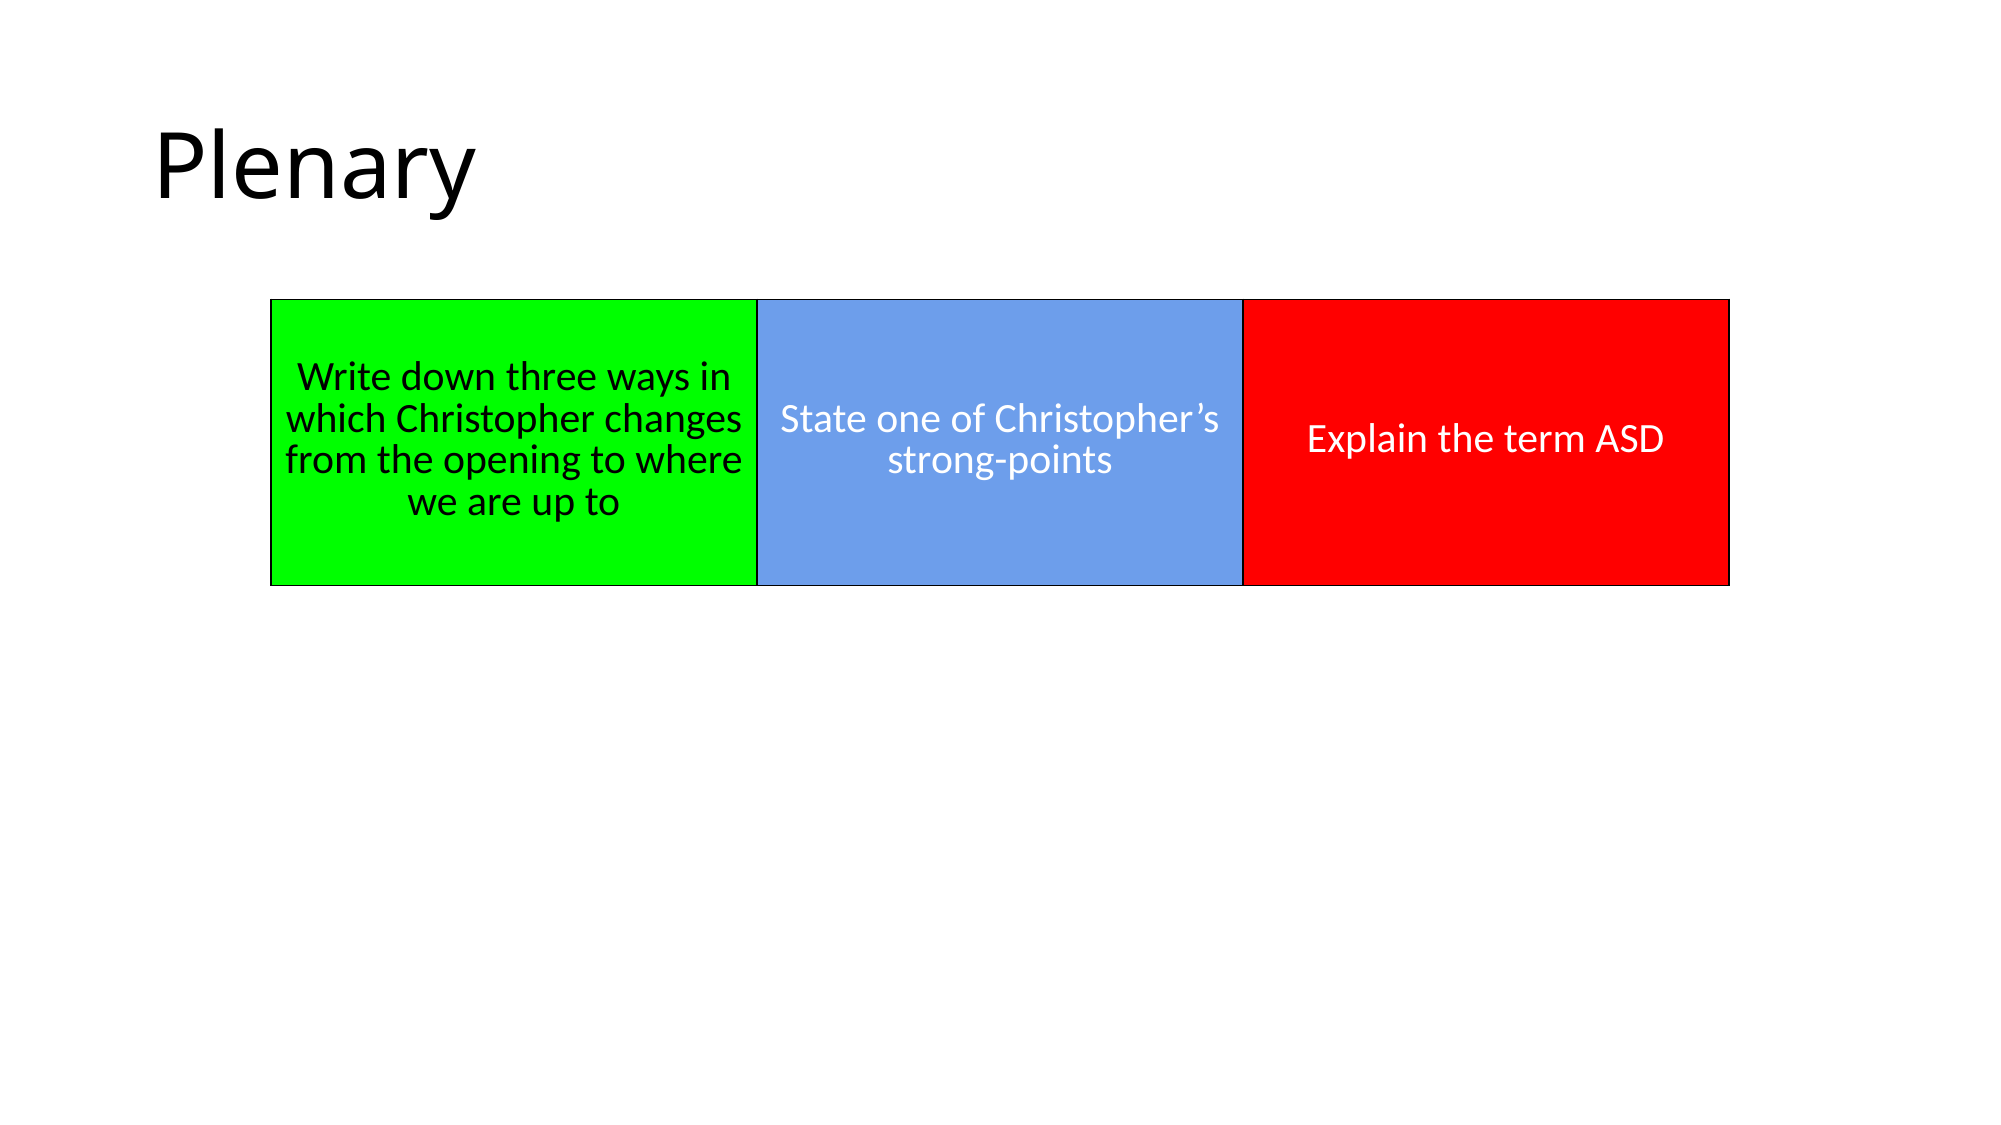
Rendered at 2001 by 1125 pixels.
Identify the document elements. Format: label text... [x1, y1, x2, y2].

title Plenary [137, 59, 1863, 278]
table_header State one of Christopher’s strong-points [758, 300, 1242, 585]
table_header Explain the term ASD [1244, 300, 1728, 585]
table_header Write down three ways in which Christopher changes from the opening to where we are up to [272, 300, 756, 585]
